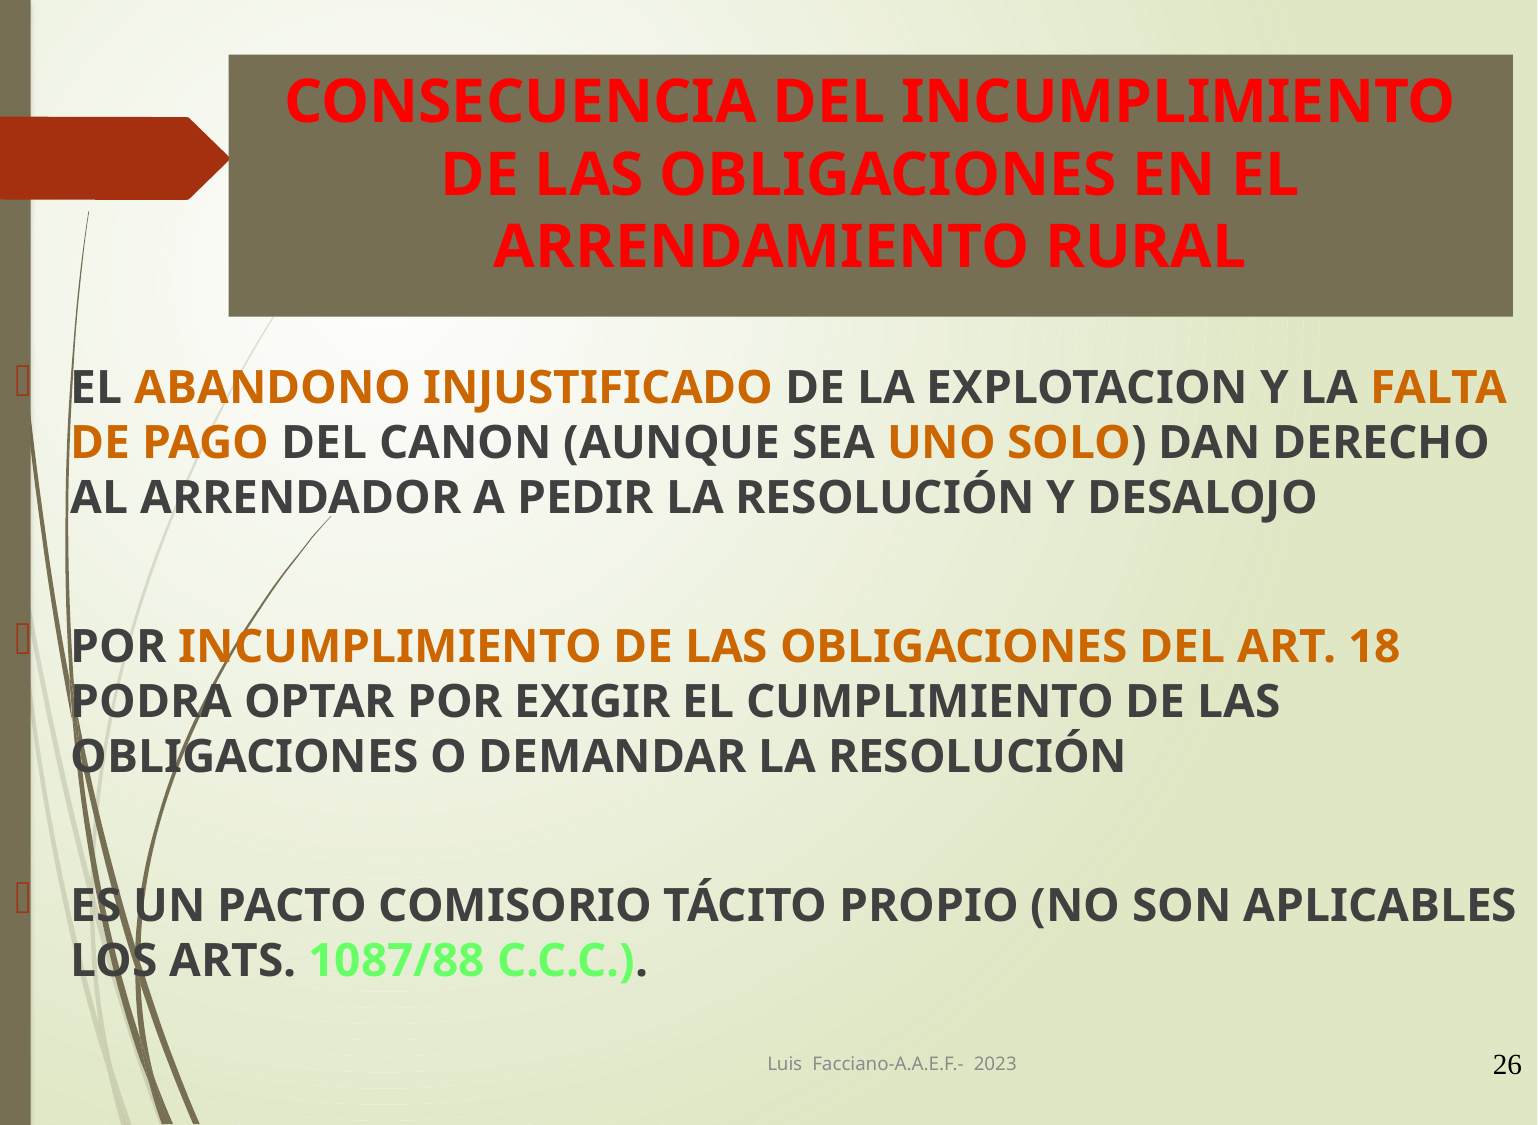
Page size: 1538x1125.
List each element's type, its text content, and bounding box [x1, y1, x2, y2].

slide_number 26 [1447, 1050, 1538, 1075]
list EL ABANDONO INJUSTIFICADO DE LA EXPLOTACION Y LA FALTA DE PAGO DEL CANON (AUNQUE SEA UNO SOLO) DAN DERECHO AL ARRENDADOR A PEDIR LA RESOLUCIÓN Y DESALOJO POR INCUMPLIMIENTO DE LAS OBLIGACIONES DEL ART. 18 PODRA OPTAR POR EXIGIR EL CUMPLIMIENTO DE LAS OBLIGACIONES O DEMANDAR LA RESOLUCIÓN ES UN PACTO COMISORIO TÁCITO PROPIO (NO SON APLICABLES LOS ARTS. 1087/88 C.C.C.). [0, 350, 1538, 1000]
title CONSECUENCIA DEL INCUMPLIMIENTO DE LAS OBLIGACIONES EN EL ARRENDAMIENTO RURAL [228, 54, 1513, 317]
footer Luis Facciano-A.A.E.F.- 2023 [752, 1032, 1538, 1094]
